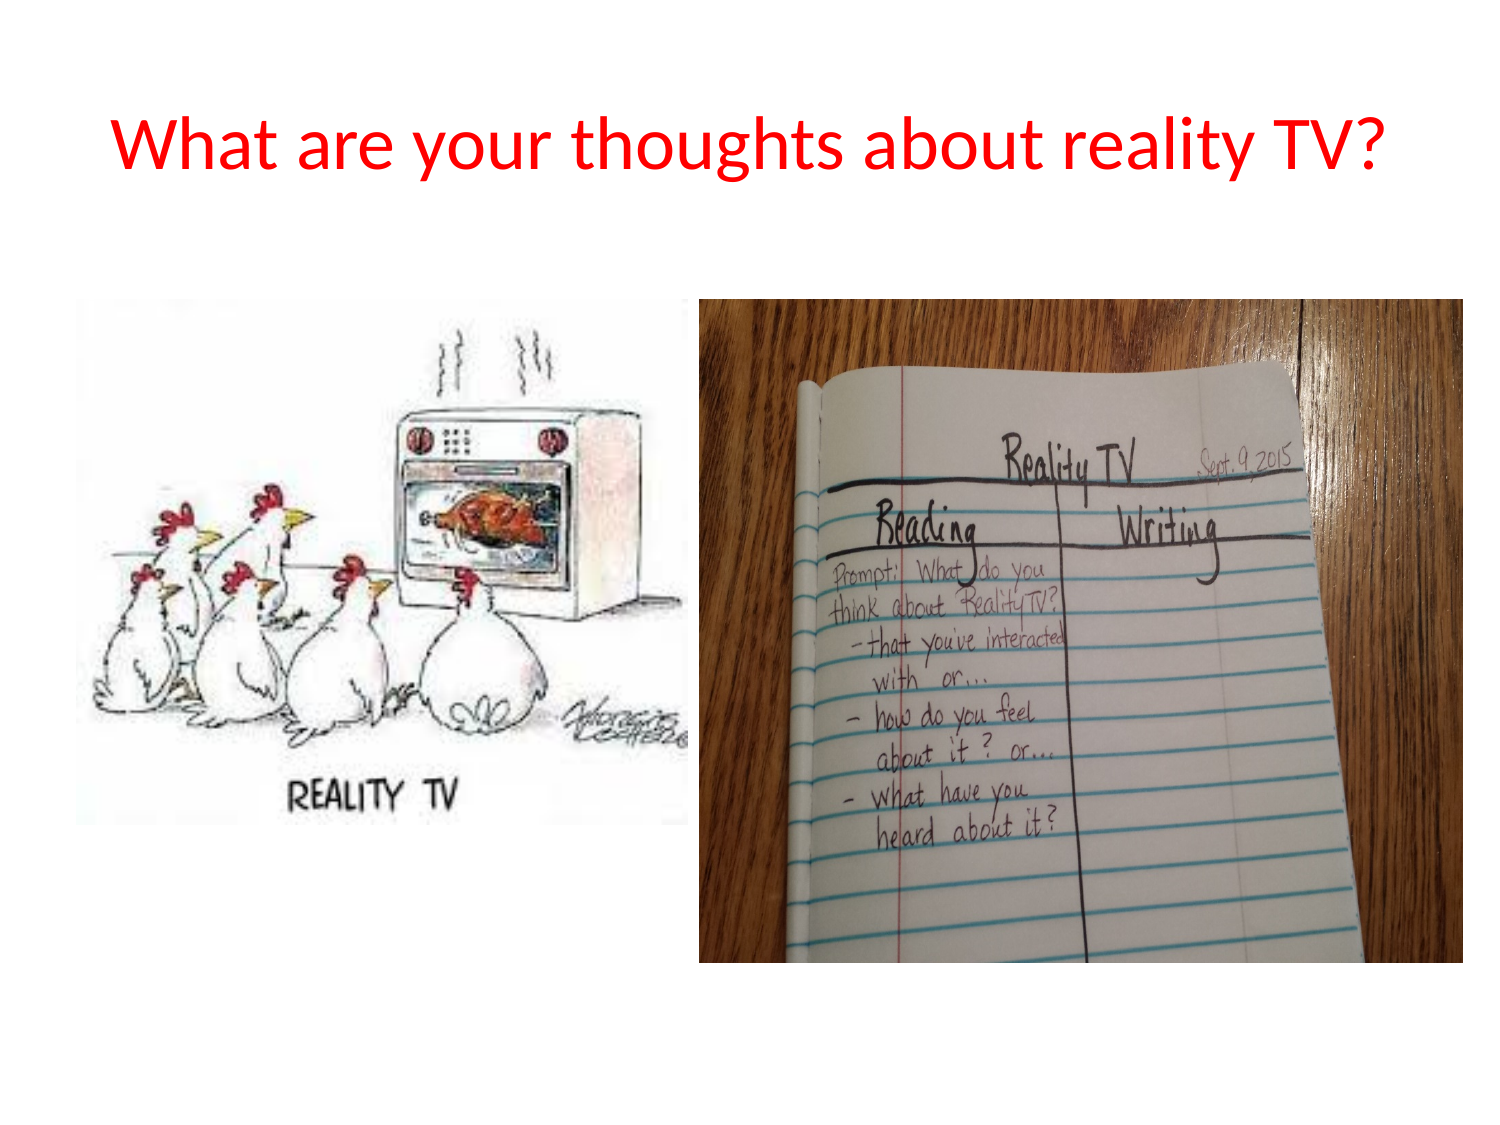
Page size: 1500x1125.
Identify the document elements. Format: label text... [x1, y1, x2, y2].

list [76, 299, 688, 826]
title What are your thoughts about reality TV? [75, 45, 1425, 233]
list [699, 299, 1463, 963]
